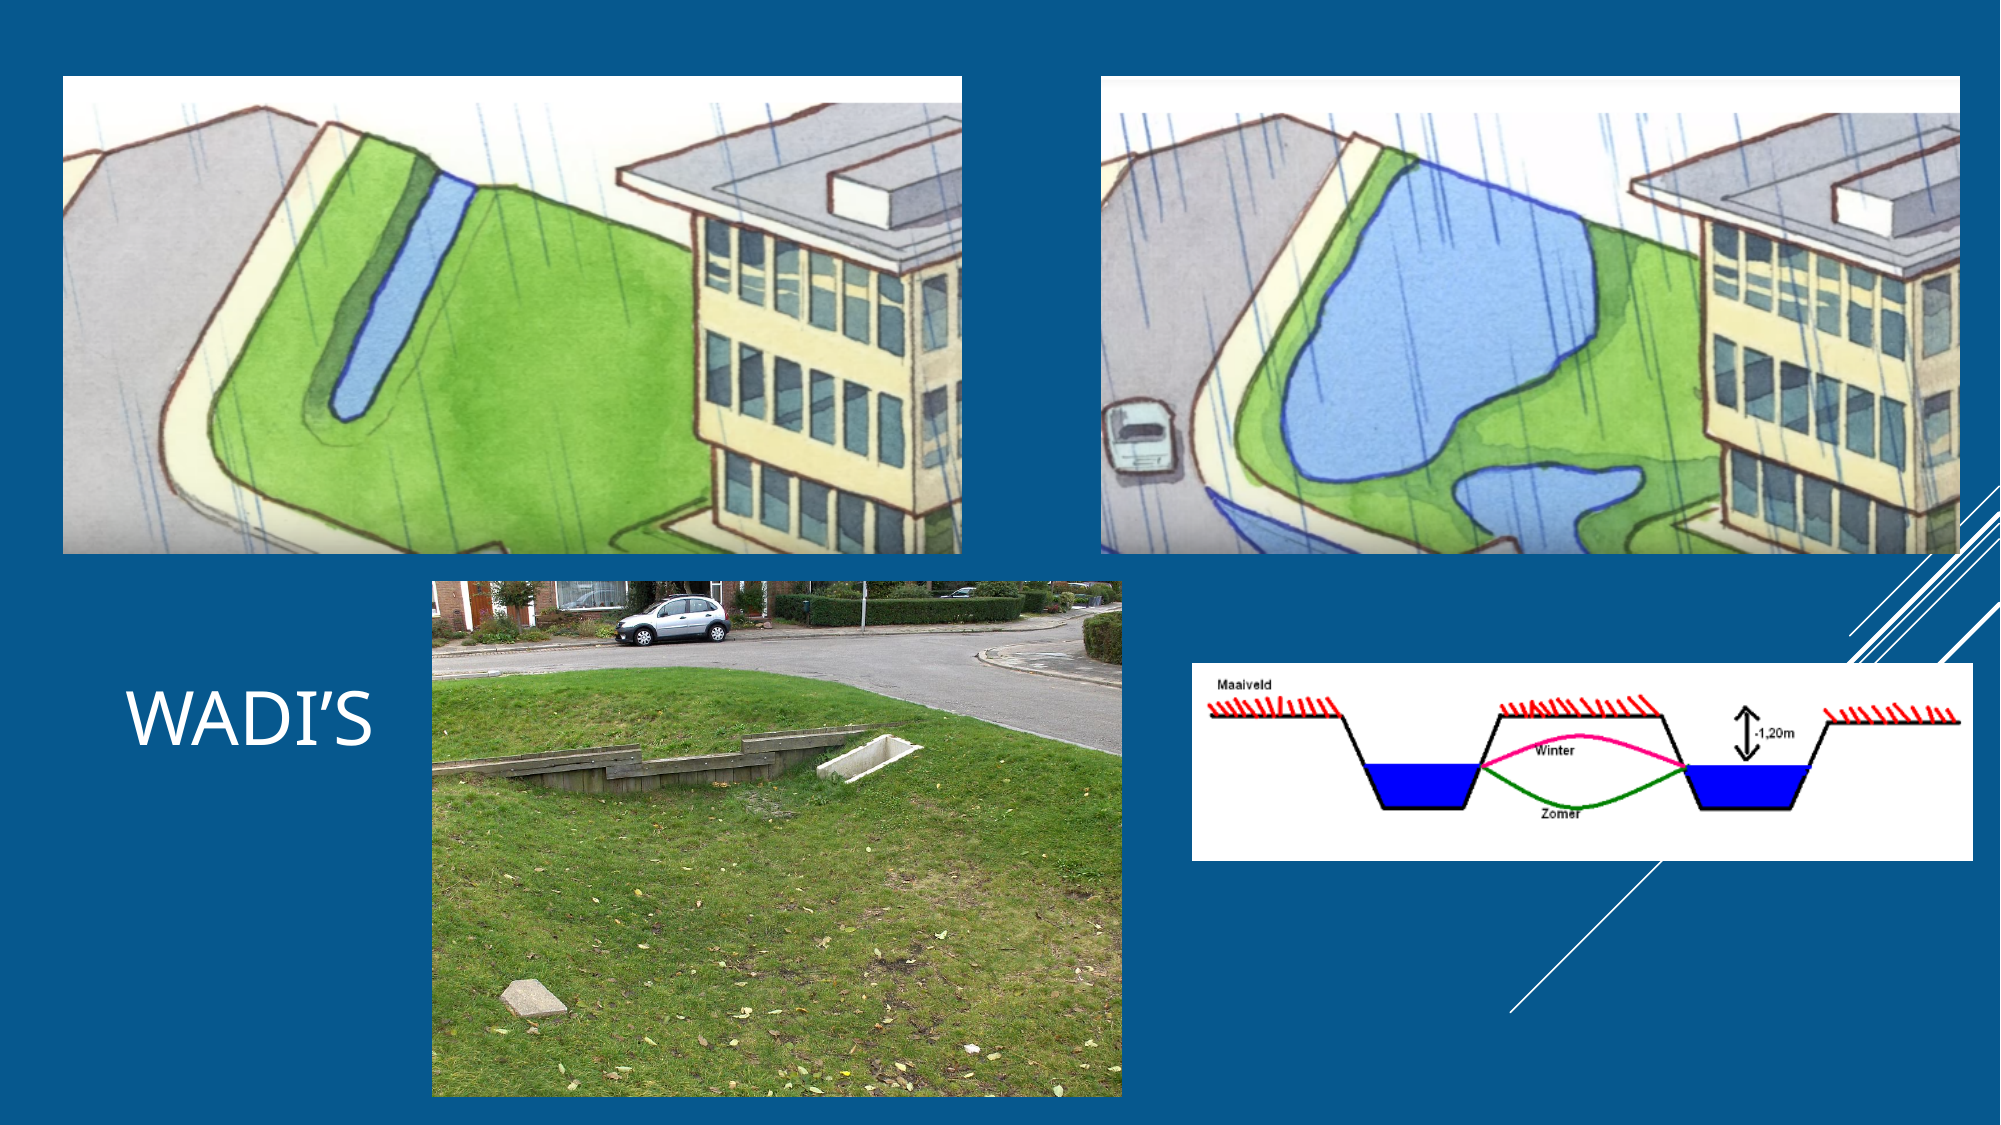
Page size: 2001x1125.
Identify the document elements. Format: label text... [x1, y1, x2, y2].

title Wadi’s [1122, 592, 1511, 840]
picture [63, 75, 963, 554]
title Wadi’s [110, 592, 431, 840]
picture [431, 581, 1122, 1097]
picture [1191, 663, 1973, 861]
picture [1101, 75, 1960, 554]
